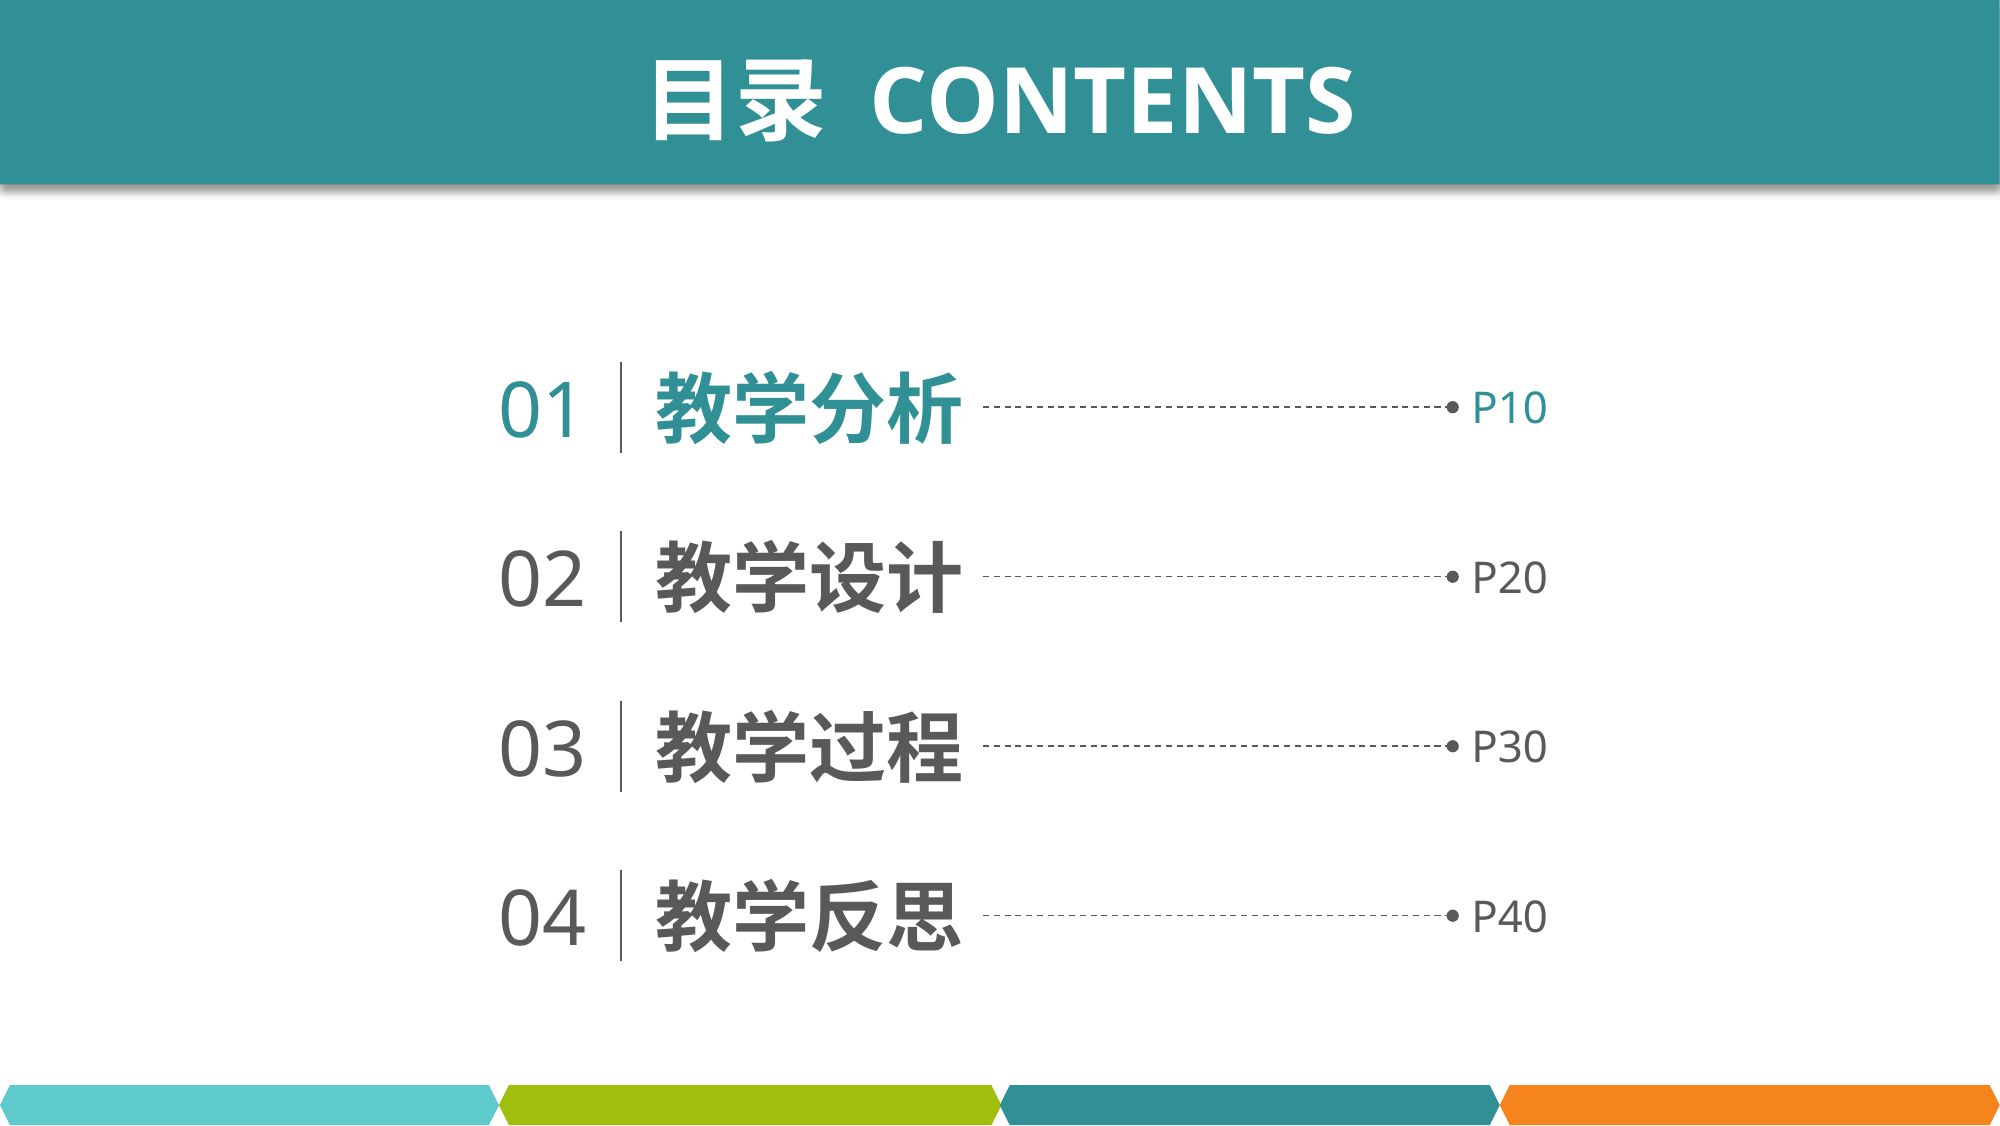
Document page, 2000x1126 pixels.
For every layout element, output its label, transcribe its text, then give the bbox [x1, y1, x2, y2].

text_box 教学过程 [635, 688, 1188, 802]
text_box P20 [1437, 539, 1582, 613]
text_box 教学分析 [635, 349, 1188, 463]
text_box 教学反思 [635, 858, 1188, 971]
text_box P30 [1437, 709, 1582, 782]
text_box 04 [476, 858, 608, 971]
text_box [0, 0, 2000, 185]
text_box 01 [476, 349, 608, 463]
text_box 目录 CONTENTS [628, 34, 1372, 160]
text_box P10 [1437, 370, 1582, 443]
text_box P40 [1437, 878, 1582, 952]
text_box 02 [476, 519, 608, 632]
text_box 教学设计 [635, 519, 1188, 632]
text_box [0, 1084, 2000, 1126]
text_box 03 [476, 688, 608, 802]
